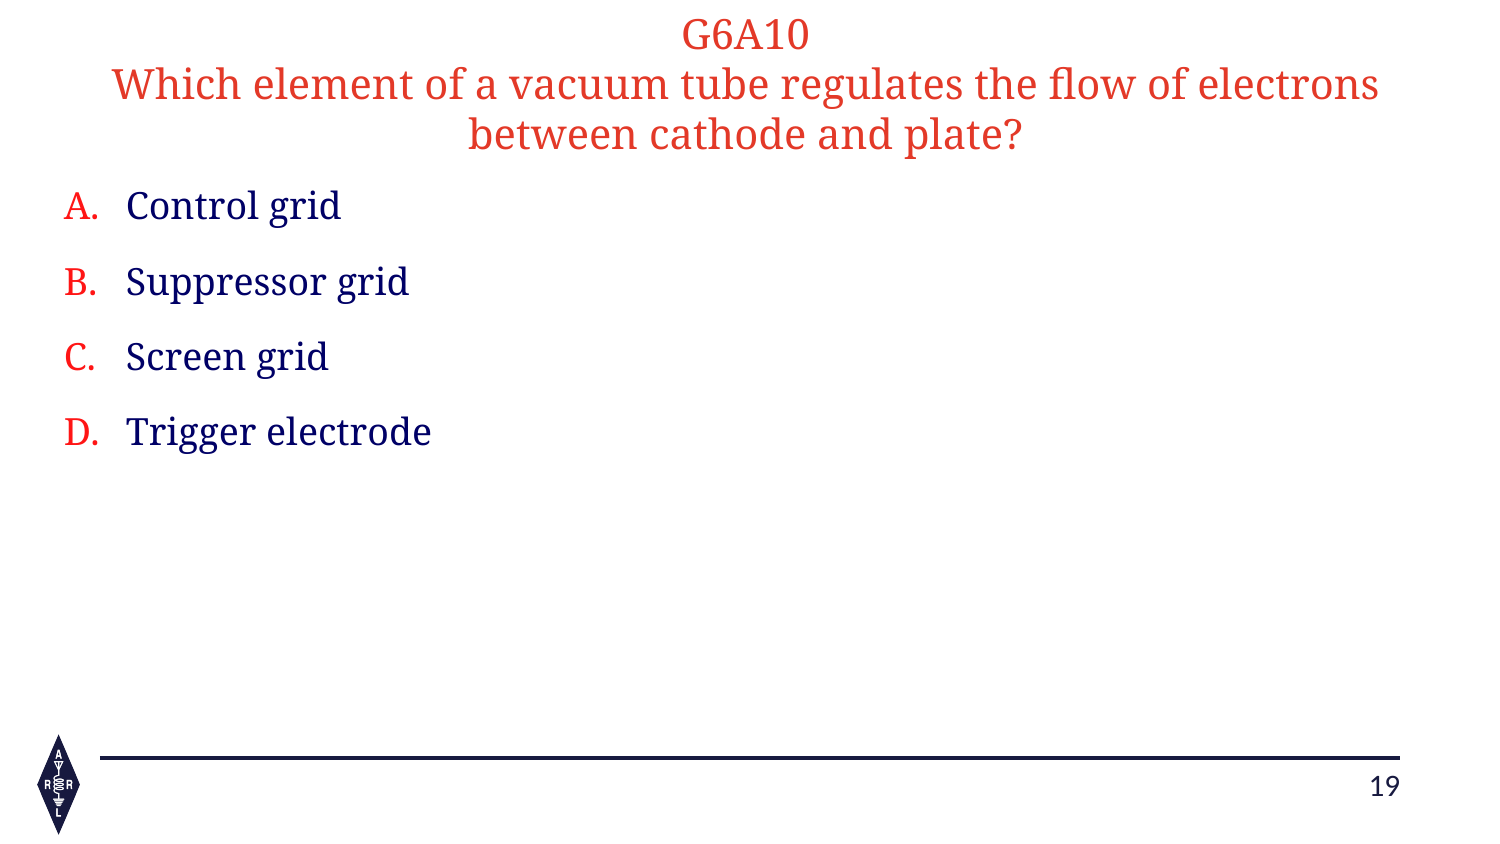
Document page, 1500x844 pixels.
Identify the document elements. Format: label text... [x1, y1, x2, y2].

text_box Control grid Suppressor grid Screen grid Trigger electrode [48, 152, 1400, 737]
text_box G6A10 Which element of a vacuum tube regulates the flow of electrons between cathode and plate? [12, 0, 1479, 170]
picture [37, 734, 80, 835]
slide_number 19 [1302, 761, 1400, 807]
